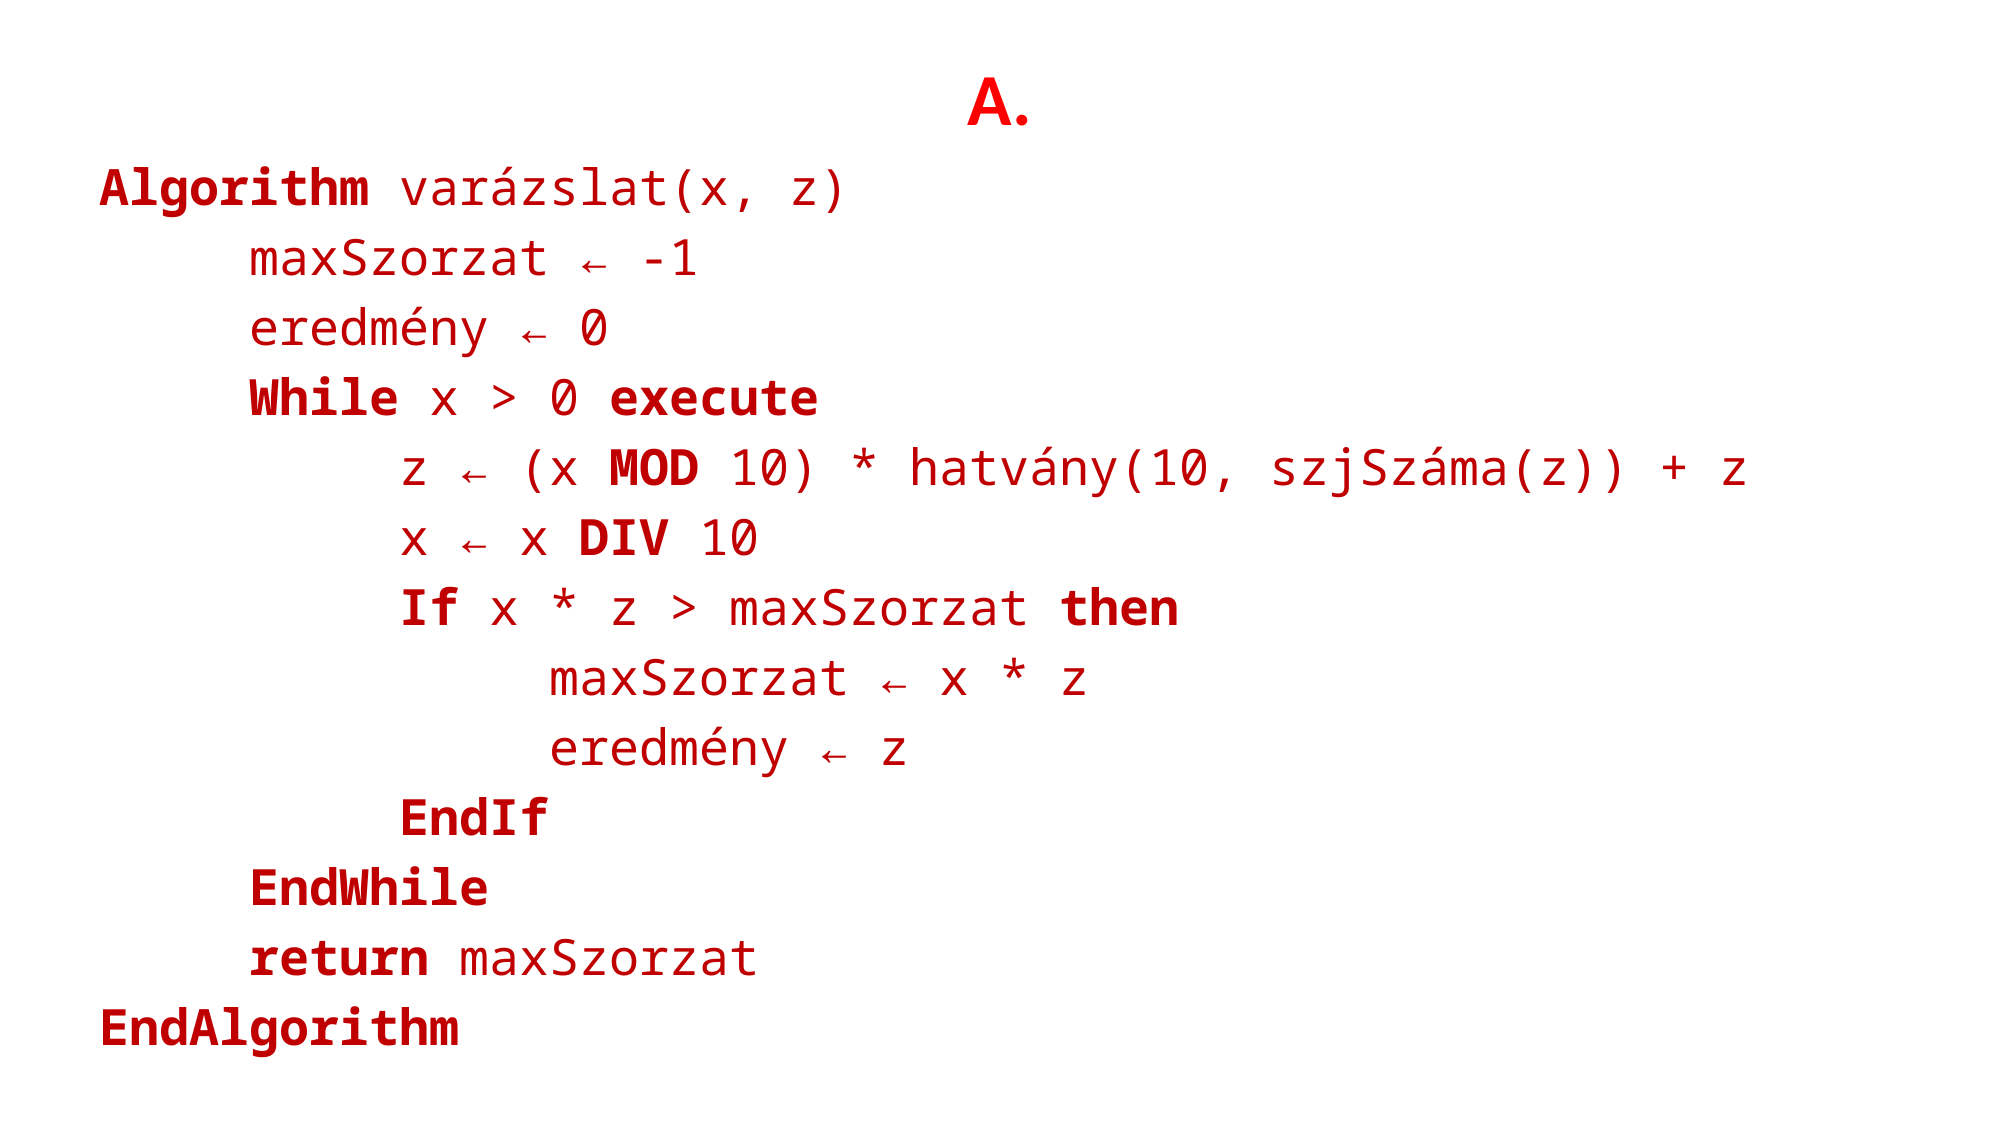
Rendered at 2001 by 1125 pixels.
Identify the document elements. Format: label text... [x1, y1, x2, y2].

title A. [324, 45, 1675, 148]
list Algorithm varázslat(x, z) maxSzorzat ← -1 eredmény ← 0 While x > 0 execute z ← (x MOD 10) * hatvány(10, szjSzáma(z)) + z x ← x DIV 10 If x * z > maxSzorzat then maxSzorzat ← x * z eredmény ← z EndIf EndWhile return maxSzorzat EndAlgorithm [84, 148, 1868, 1125]
